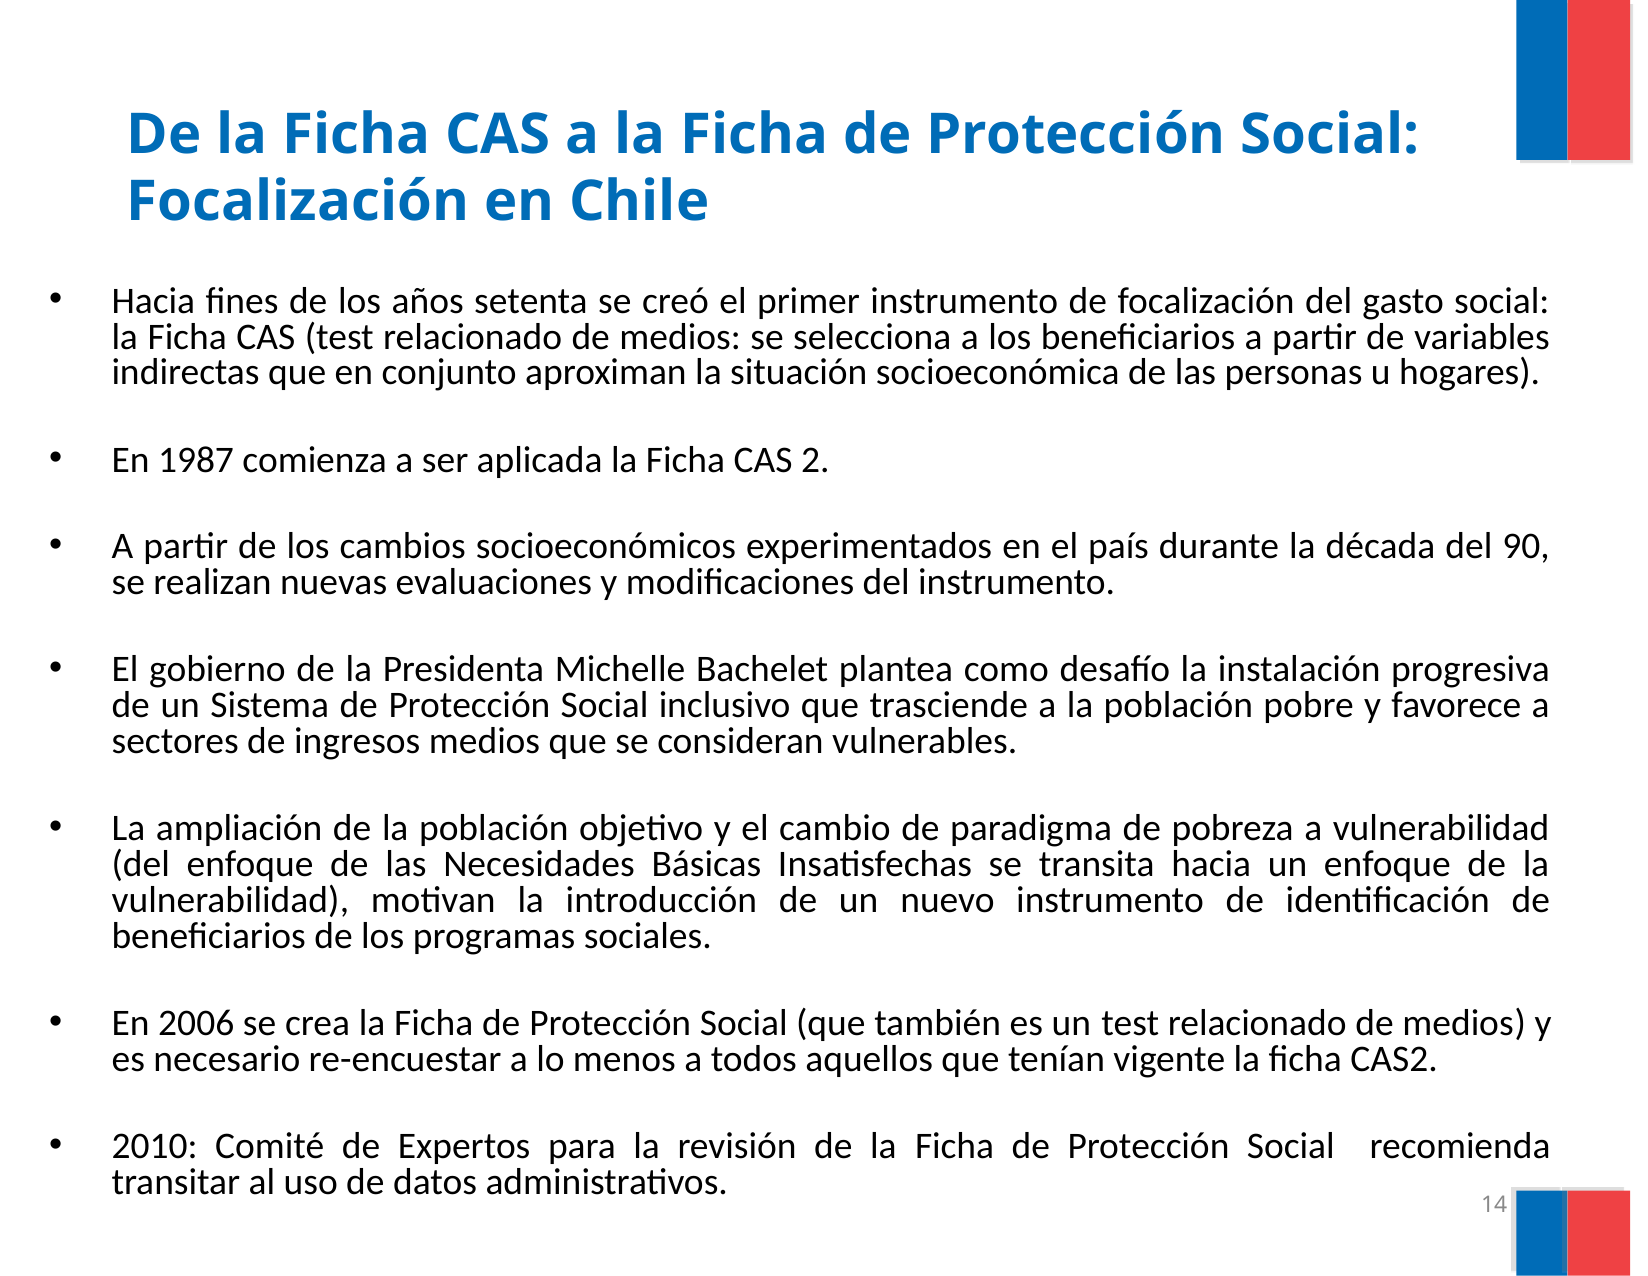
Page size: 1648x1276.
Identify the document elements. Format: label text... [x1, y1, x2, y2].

slide_number 14 [1180, 1162, 1525, 1248]
title De la Ficha CAS a la Ficha de Protección Social: Focalización en Chile [109, 88, 1512, 248]
list Hacia fines de los años setenta se creó el primer instrumento de focalización del gasto social: la Ficha CAS (test relacionado de medios: se selecciona a los beneficiarios a partir de variables indirectas que en conjunto aproximan la situación socioeconómica de las personas u hogares). En 1987 comienza a ser aplicada la Ficha CAS 2. A partir de los cambios socioeconómicos experimentados en el país durante la década del 90, se realizan nuevas evaluaciones y modificaciones del instrumento. El gobierno de la Presidenta Michelle Bachelet plantea como desafío la instalación progresiva de un Sistema de Protección Social inclusivo que trasciende a la población pobre y favorece a sectores de ingresos medios que se consideran vulnerables. La ampliación de la población objetivo y el cambio de paradigma de pobreza a vulnerabilidad (del enfoque de las Necesidades Básicas Insatisfechas se transita hacia un enfoque de la vulnerabilidad), motivan la introducción de un nuevo instrumento de identificación de beneficiarios de los programas sociales. En 2006 se crea la Ficha de Protección Social (que también es un test relacionado de medios) y es necesario re-encuestar a lo menos a todos aquellos que tenían vigente la ficha CAS2. 2010: Comité de Expertos para la revisión de la Ficha de Protección Social recomienda transitar al uso de datos administrativos. [32, 275, 1569, 1040]
